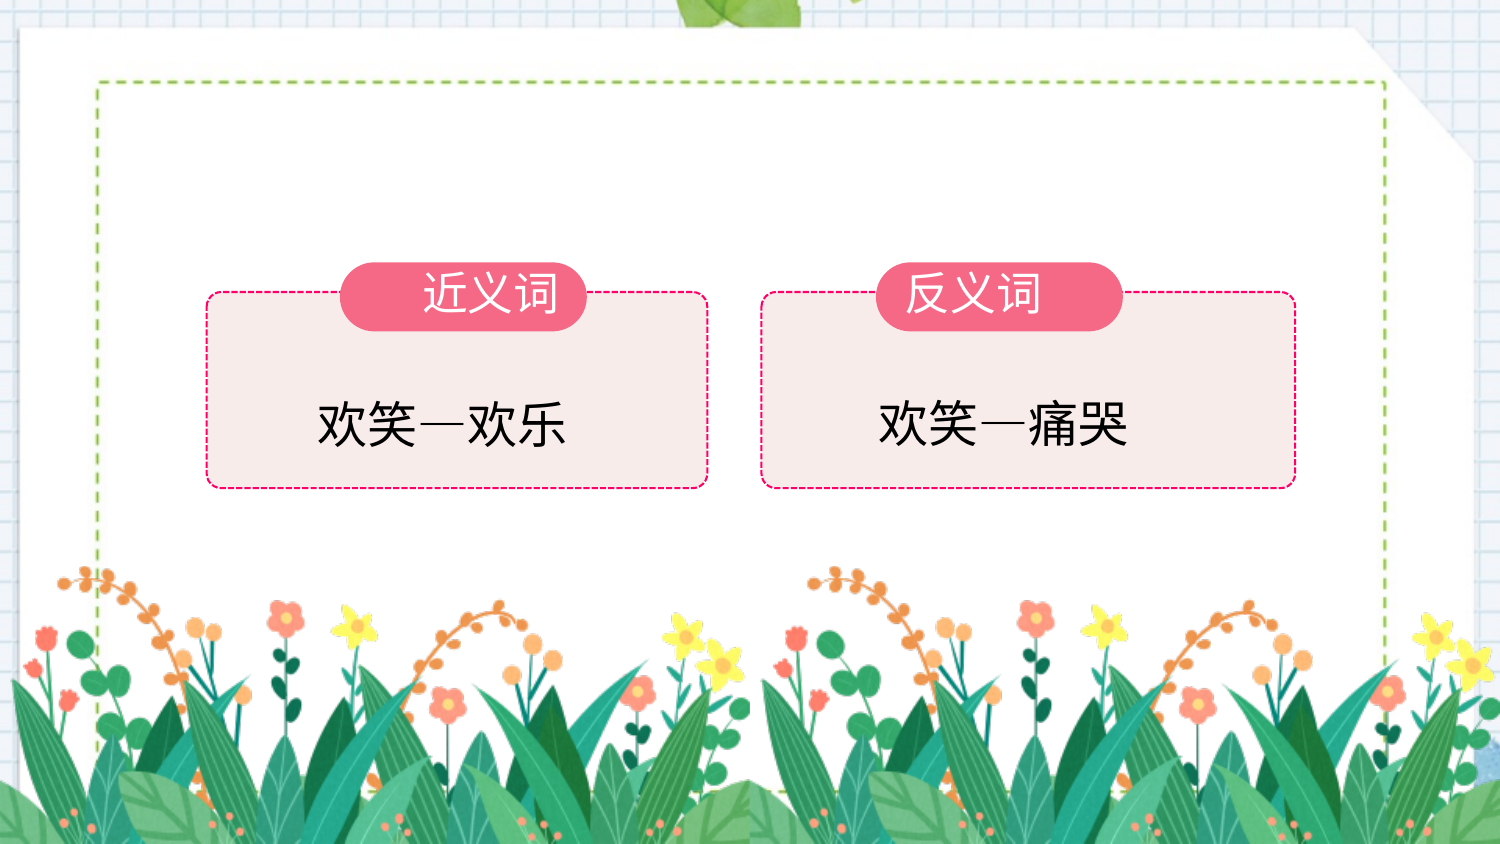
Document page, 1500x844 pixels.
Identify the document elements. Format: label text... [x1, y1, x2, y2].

text_box 欢笑—欢乐 [302, 355, 689, 461]
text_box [339, 256, 587, 332]
text_box [760, 290, 1297, 490]
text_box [875, 256, 1123, 332]
text_box [205, 290, 709, 490]
text_box 欢笑—痛哭 [864, 355, 1250, 460]
picture [0, 0, 1500, 844]
